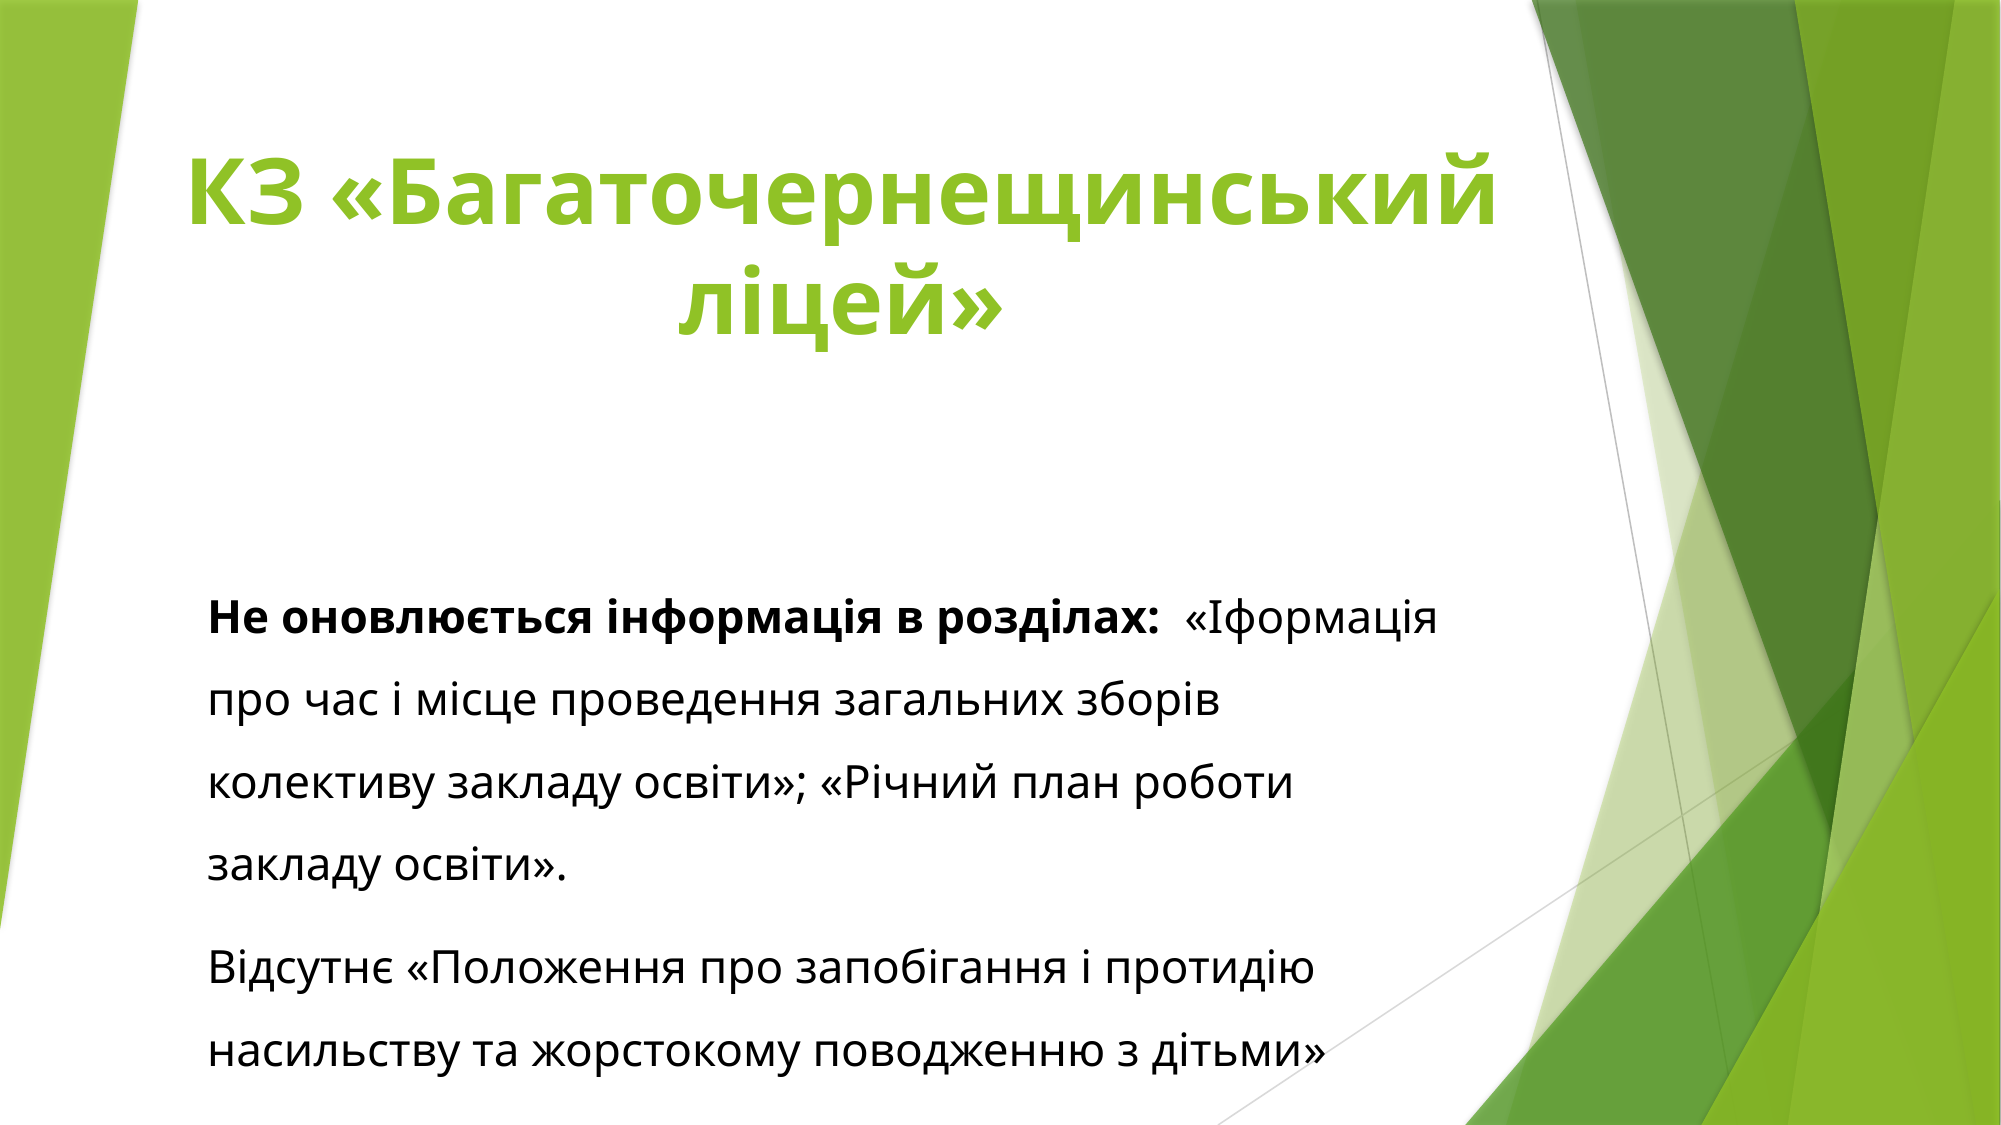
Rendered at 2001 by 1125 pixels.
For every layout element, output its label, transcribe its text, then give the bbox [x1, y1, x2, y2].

title КЗ «Багаточернещинський ліцей» [125, 120, 1561, 361]
subtitle Не оновлюється інформація в розділах: «Іформація про час і місце проведення загальних зборів колективу закладу освіти»; «Річний план роботи закладу освіти». Відсутнє «Положення про запобігання і протидію насильству та жорстокому поводженню з дітьми» [192, 552, 1467, 1014]
